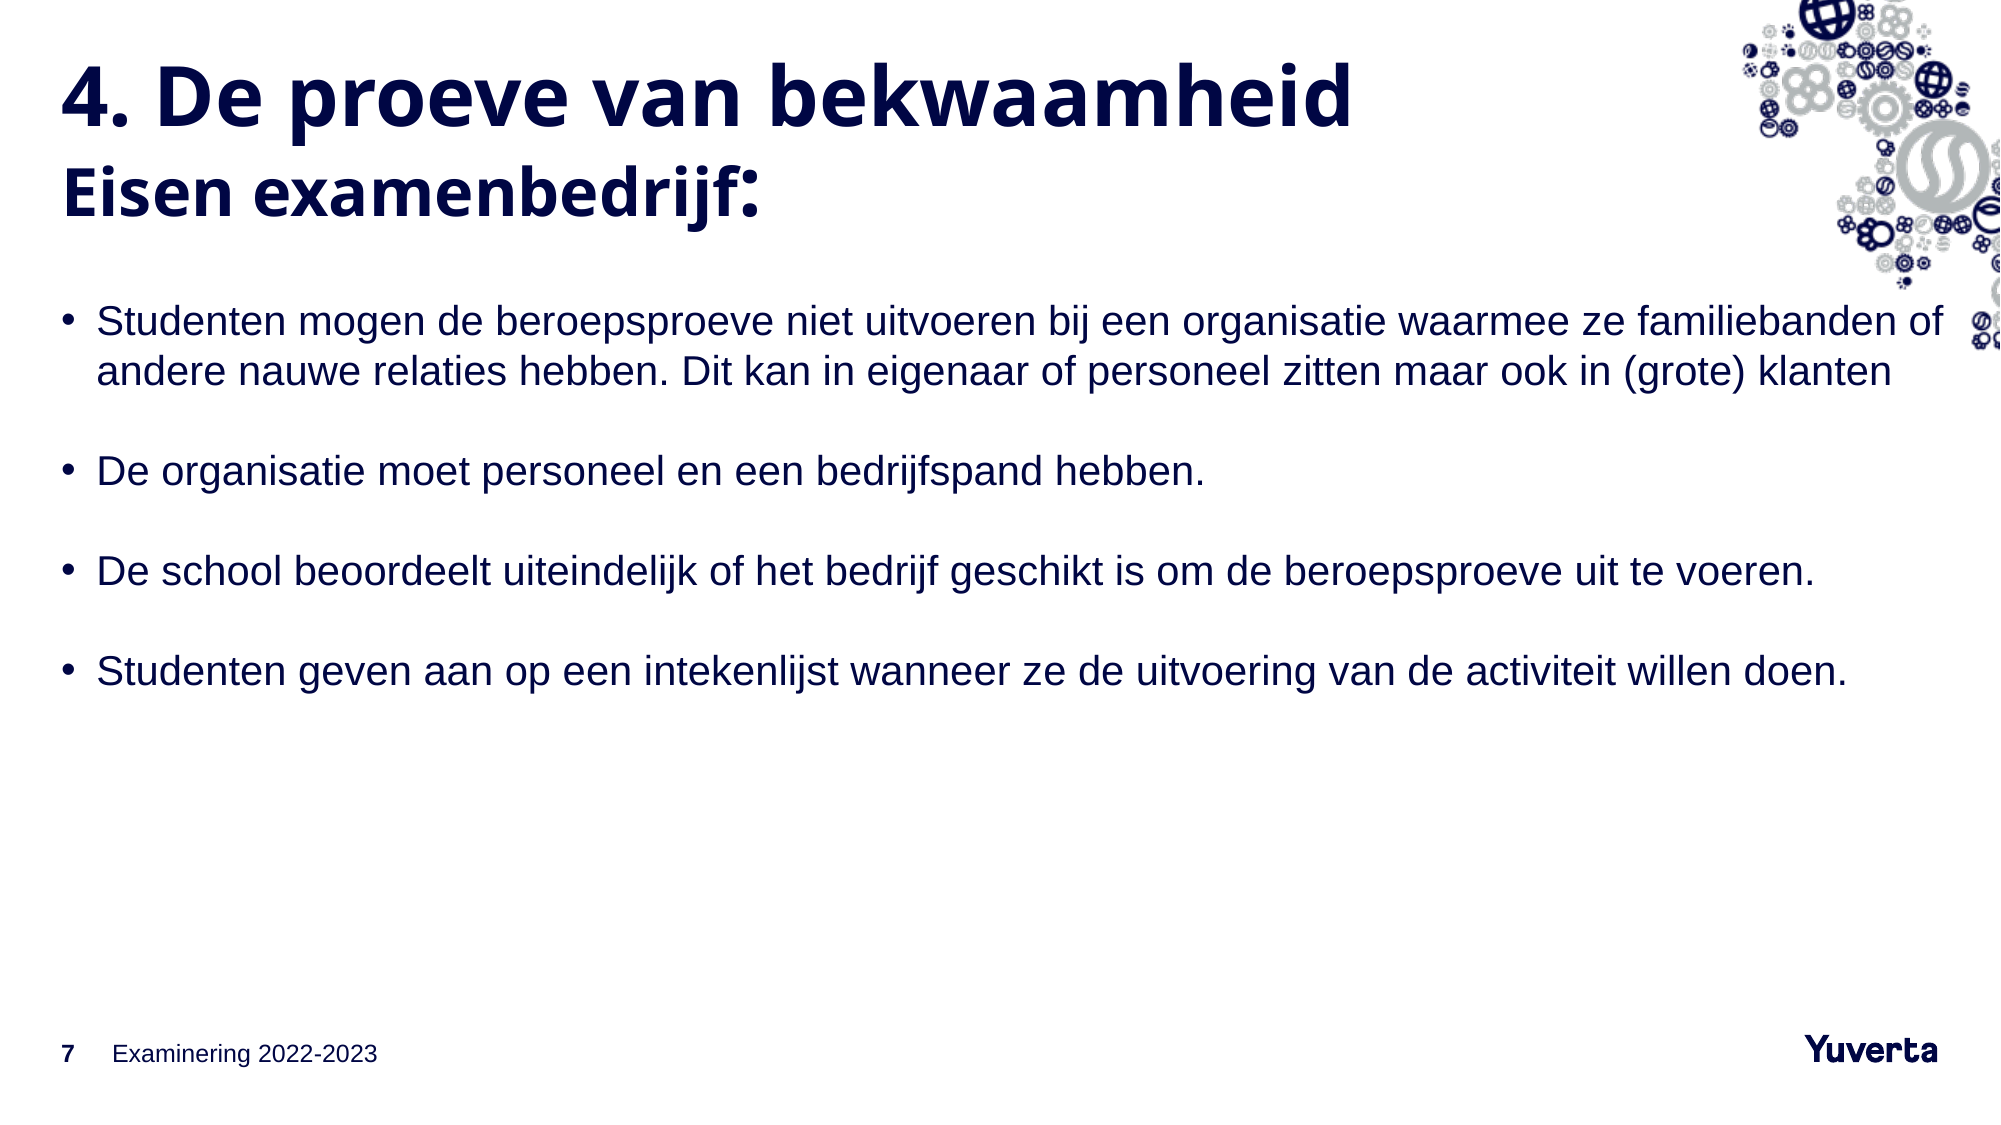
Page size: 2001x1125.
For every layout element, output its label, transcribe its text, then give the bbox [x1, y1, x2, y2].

title 4. De proeve van bekwaamheid Eisen examenbedrijf: [60, 48, 1720, 239]
picture [0, 0, 2000, 1125]
list Studenten mogen de beroepsproeve niet uitvoeren bij een organisatie waarmee ze familiebanden of andere nauwe relaties hebben. Dit kan in eigenaar of personeel zitten maar ook in (grote) klanten De organisatie moet personeel en een bedrijfspand hebben. De school beoordeelt uiteindelijk of het bedrijf geschikt is om de beroepsproeve uit te voeren. Studenten geven aan op een intekenlijst wanneer ze de uitvoering van de activiteit willen doen. [60, 293, 1973, 1093]
